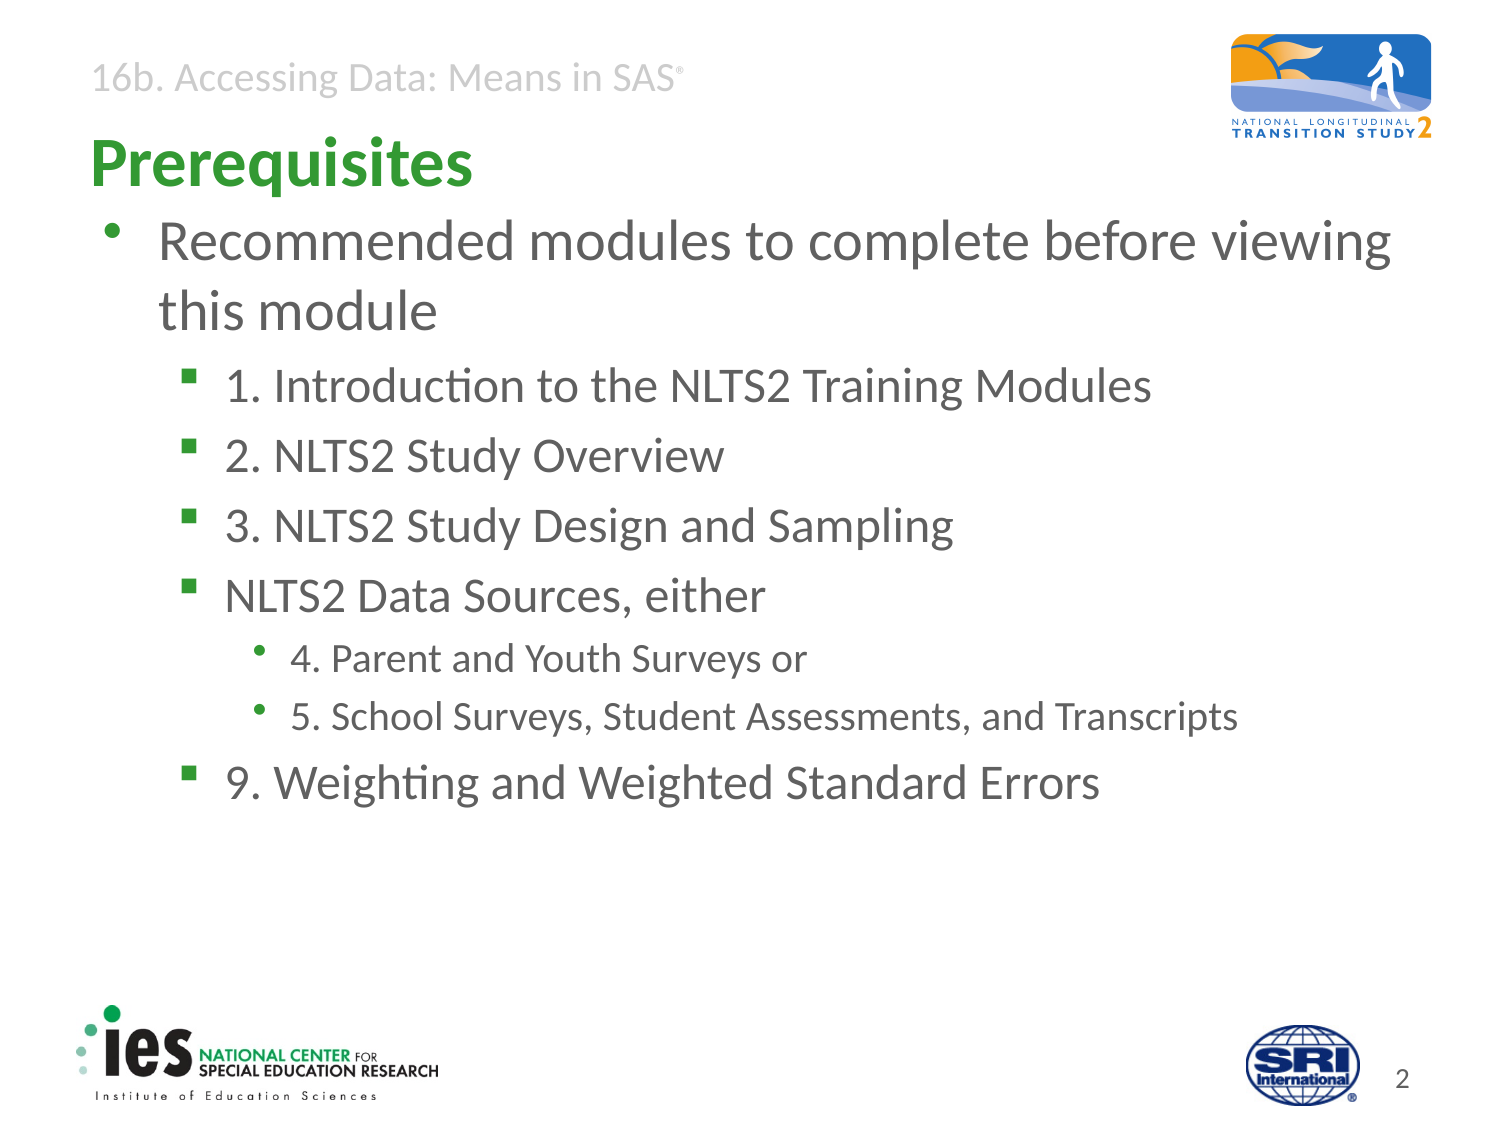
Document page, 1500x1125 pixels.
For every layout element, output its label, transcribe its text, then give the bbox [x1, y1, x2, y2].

slide_number 1 [1321, 1051, 1426, 1125]
picture [1246, 1025, 1360, 1106]
list Recommended modules to complete before viewing this module 1. Introduction to the NLTS2 Training Modules 2. NLTS2 Study Overview 3. NLTS2 Study Design and Sampling NLTS2 Data Sources, either 4. Parent and Youth Surveys or 5. School Surveys, Student Assessments, and Transcripts 9. Weighting and Weighted Standard Errors [87, 194, 1438, 938]
title Prerequisites [74, 90, 1426, 226]
picture [76, 1005, 438, 1100]
